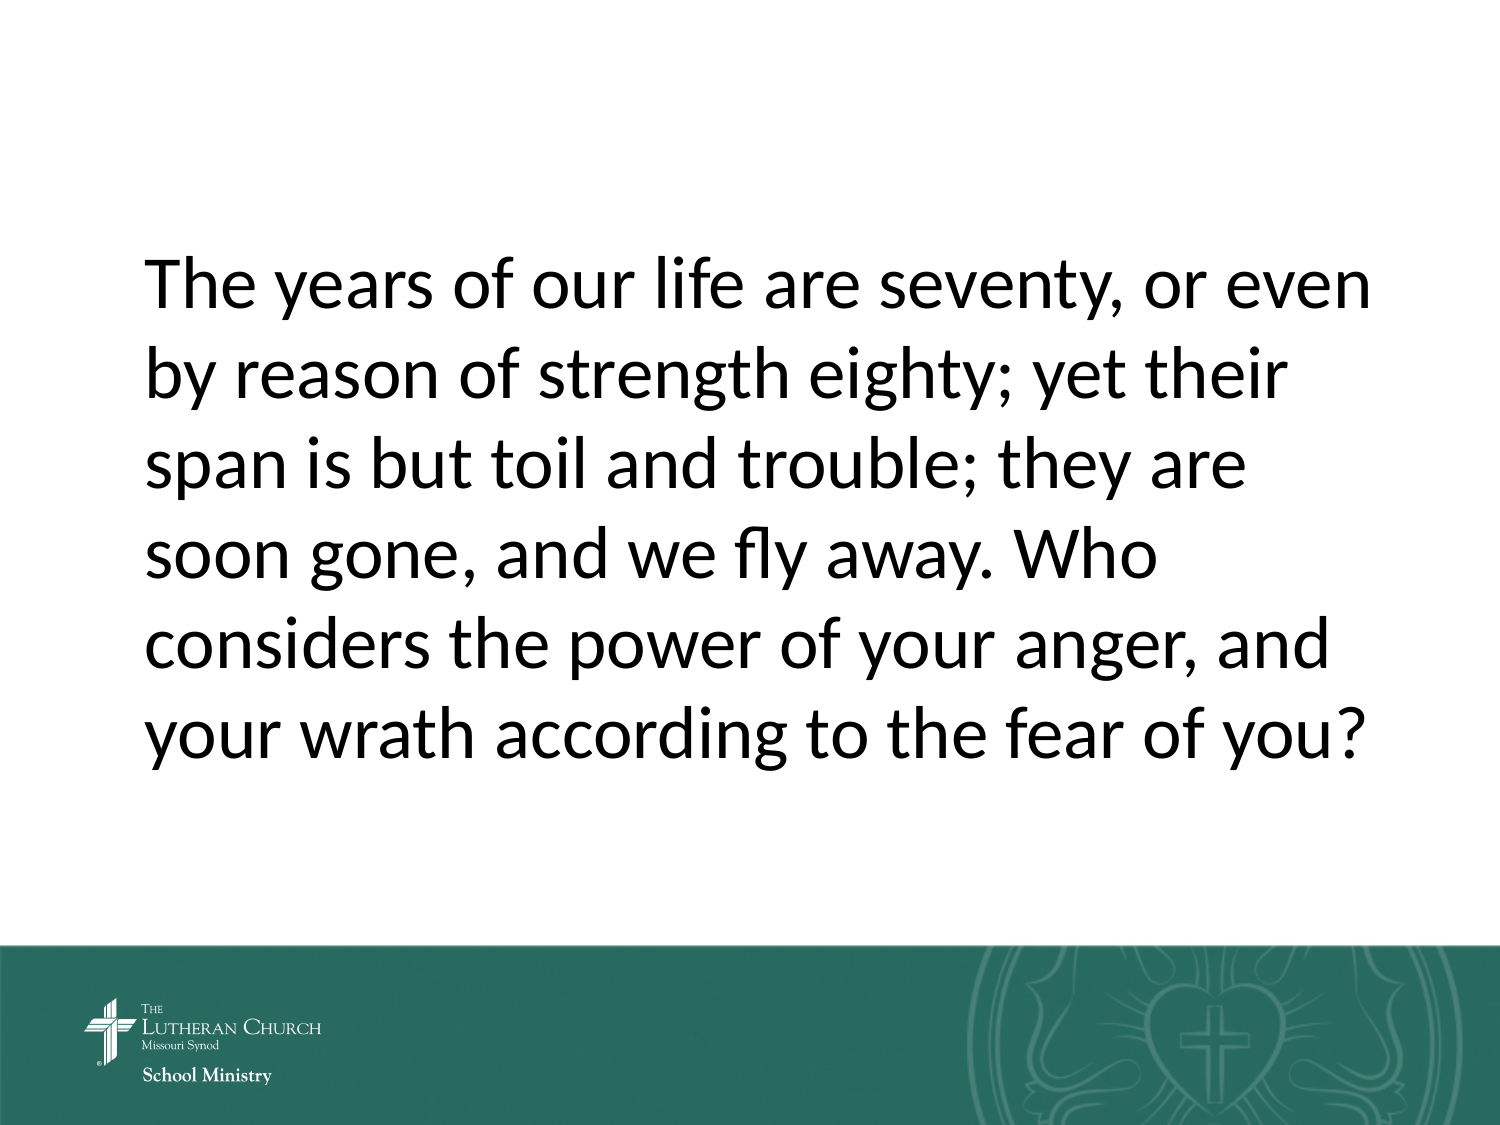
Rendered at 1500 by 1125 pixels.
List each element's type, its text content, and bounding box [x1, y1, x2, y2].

picture [0, 0, 1500, 1125]
list The years of our life are seventy, or even by reason of strength eighty; yet their span is but toil and trouble; they are soon gone, and we fly away. Who considers the power of your anger, and your wrath according to the fear of you? [73, 111, 1428, 975]
